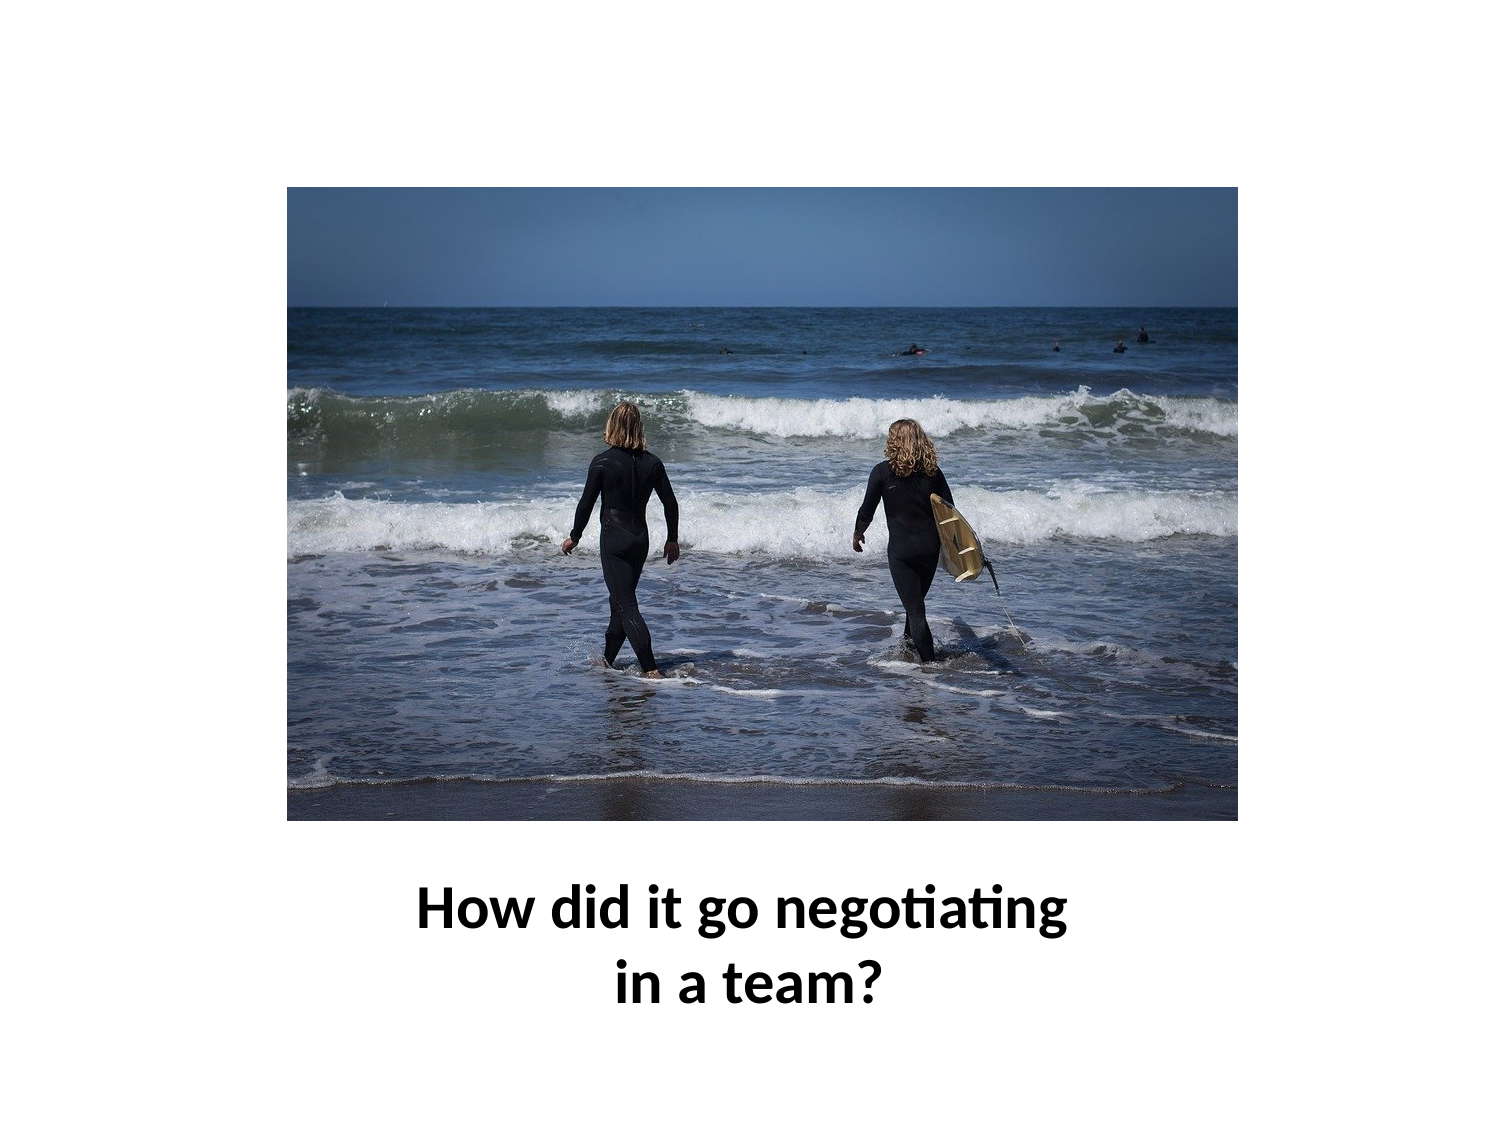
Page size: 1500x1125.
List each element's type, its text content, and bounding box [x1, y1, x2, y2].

picture [287, 187, 1238, 821]
text_box How did it go negotiating in a team? [0, 858, 1500, 1023]
